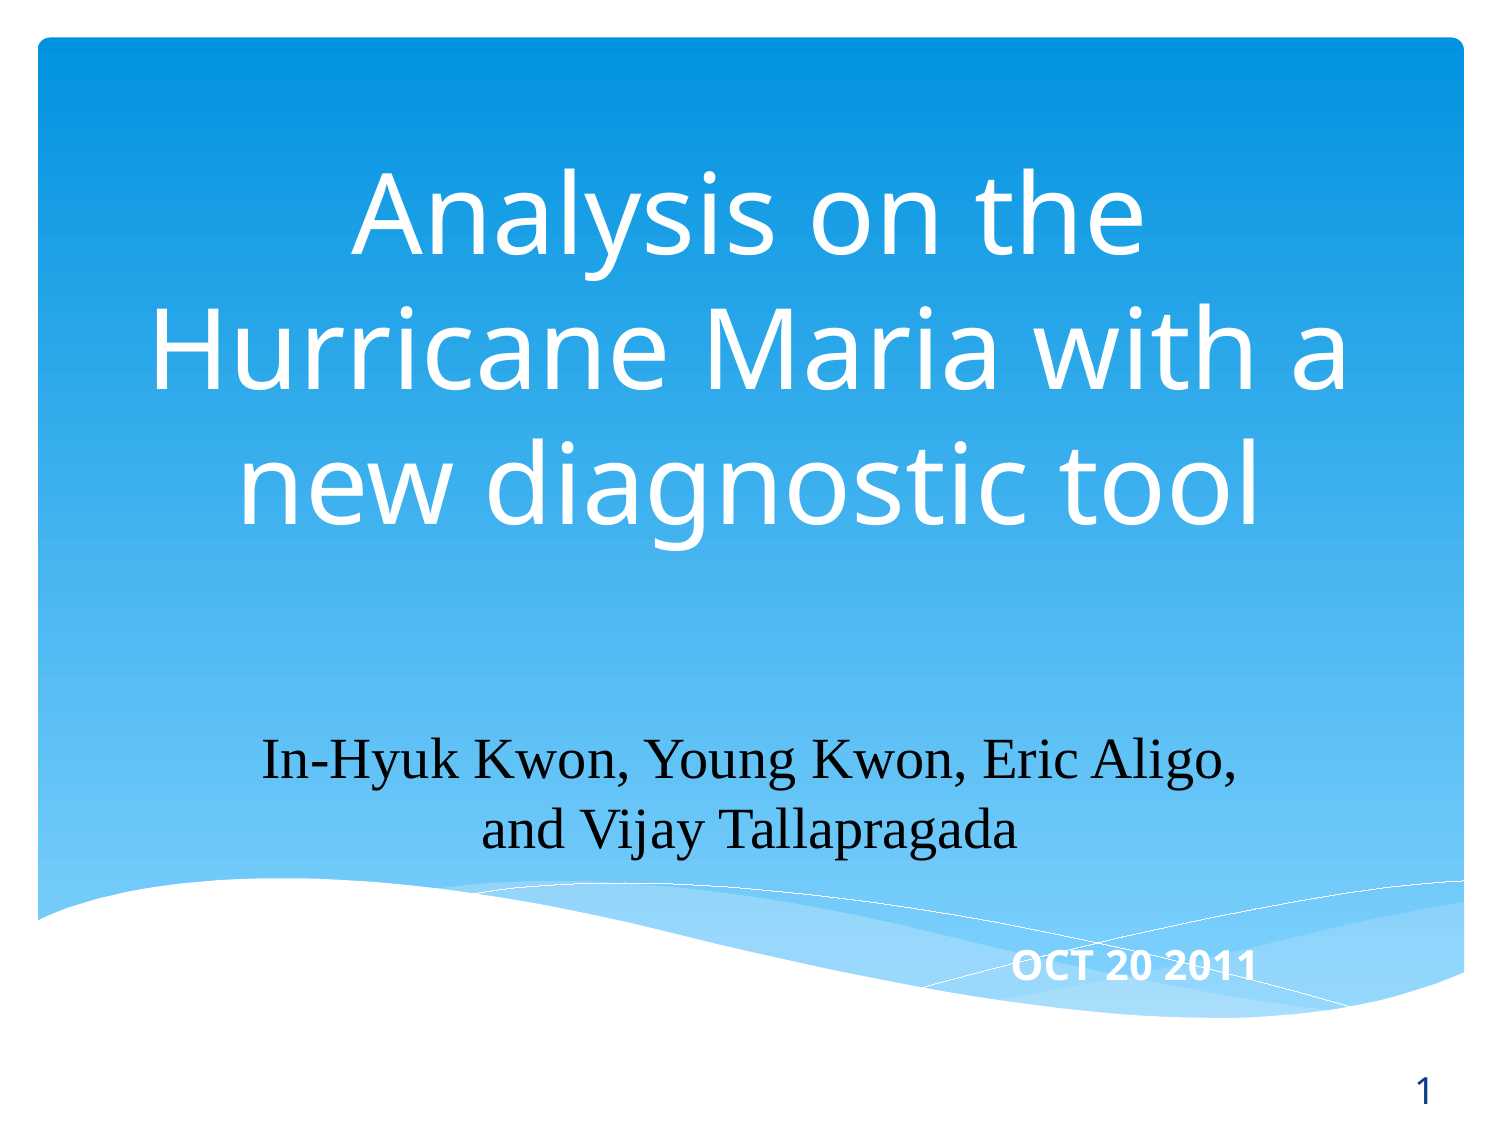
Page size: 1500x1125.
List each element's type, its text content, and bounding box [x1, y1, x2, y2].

slide_number 1 [1350, 1062, 1500, 1123]
picture [565, 169, 574, 175]
subtitle In-Hyuk Kwon, Young Kwon, Eric Aligo, and Vijay Tallapragada OCT 20 2011 [225, 712, 1275, 1000]
picture [1024, 169, 1033, 175]
title Analysis on the Hurricane Maria with a new diagnostic tool [112, 262, 1388, 555]
